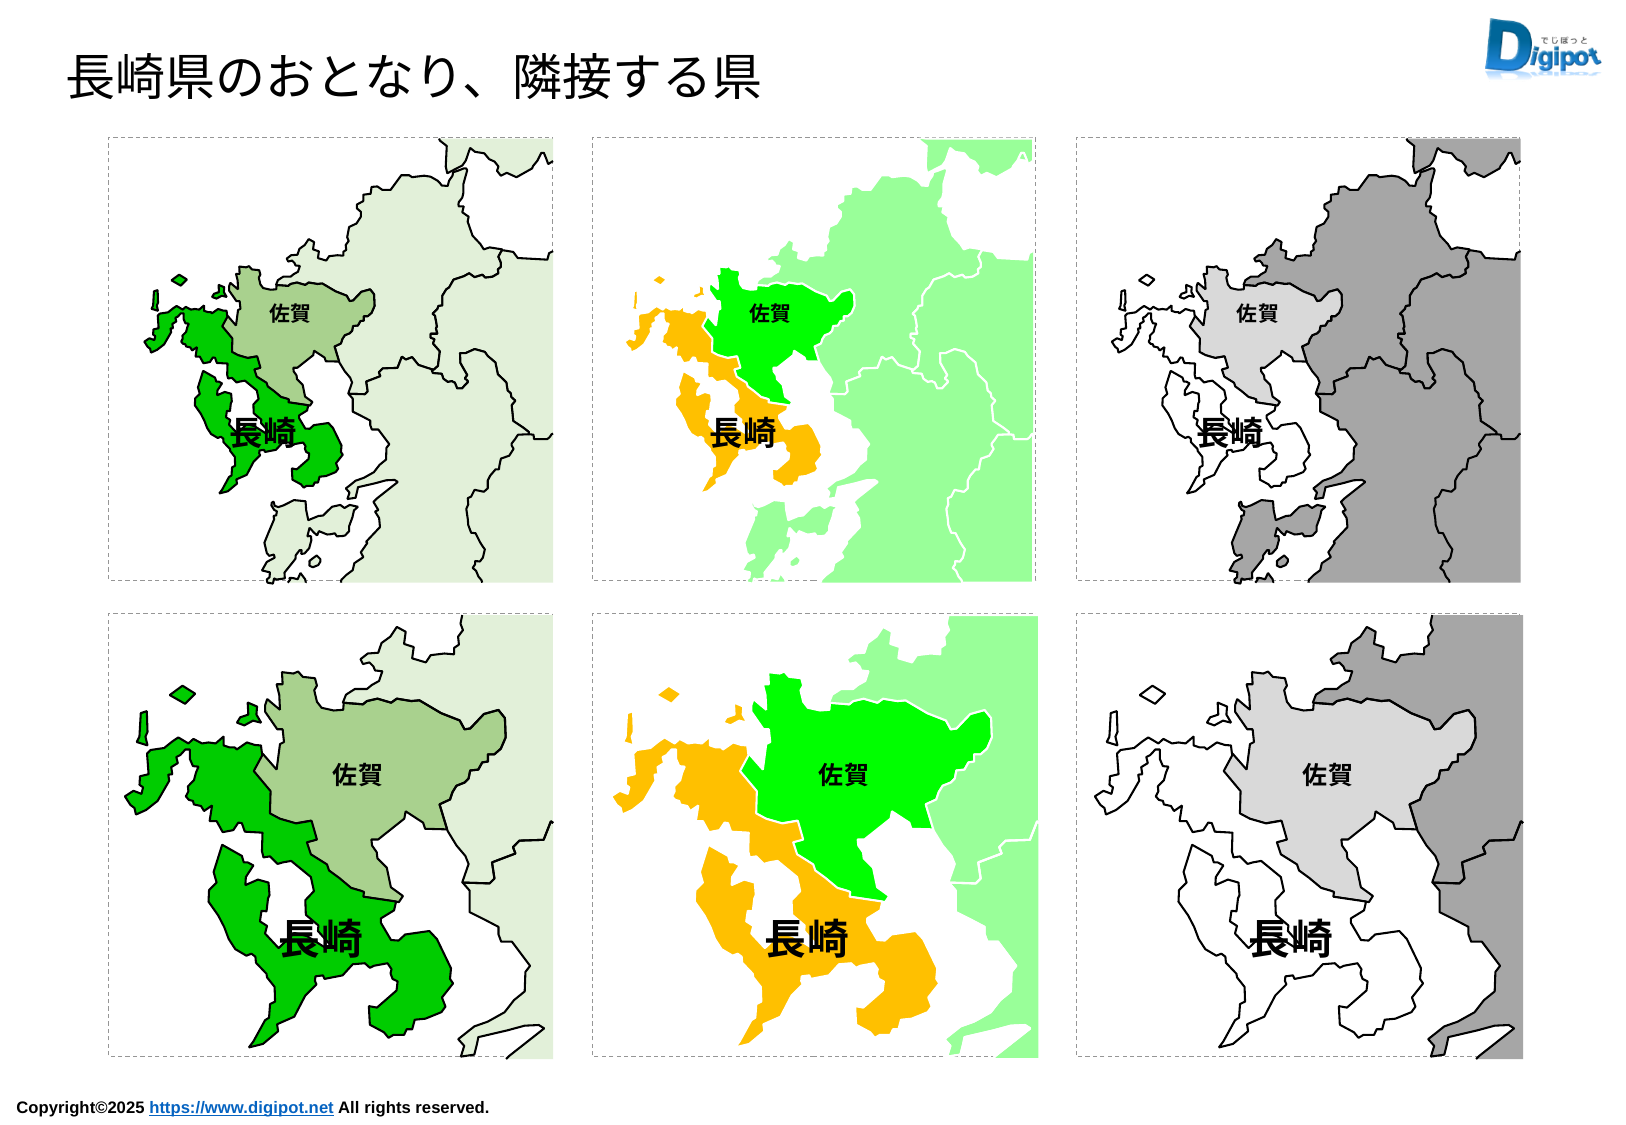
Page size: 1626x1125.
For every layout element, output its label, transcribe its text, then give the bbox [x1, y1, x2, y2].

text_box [624, 138, 1034, 584]
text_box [611, 614, 1040, 1060]
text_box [144, 138, 554, 584]
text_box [1111, 138, 1521, 584]
picture [1485, 18, 1602, 82]
text_box 長崎県のおとなり、隣接する県 [50, 38, 777, 113]
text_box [1094, 614, 1524, 1060]
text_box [124, 614, 554, 1060]
